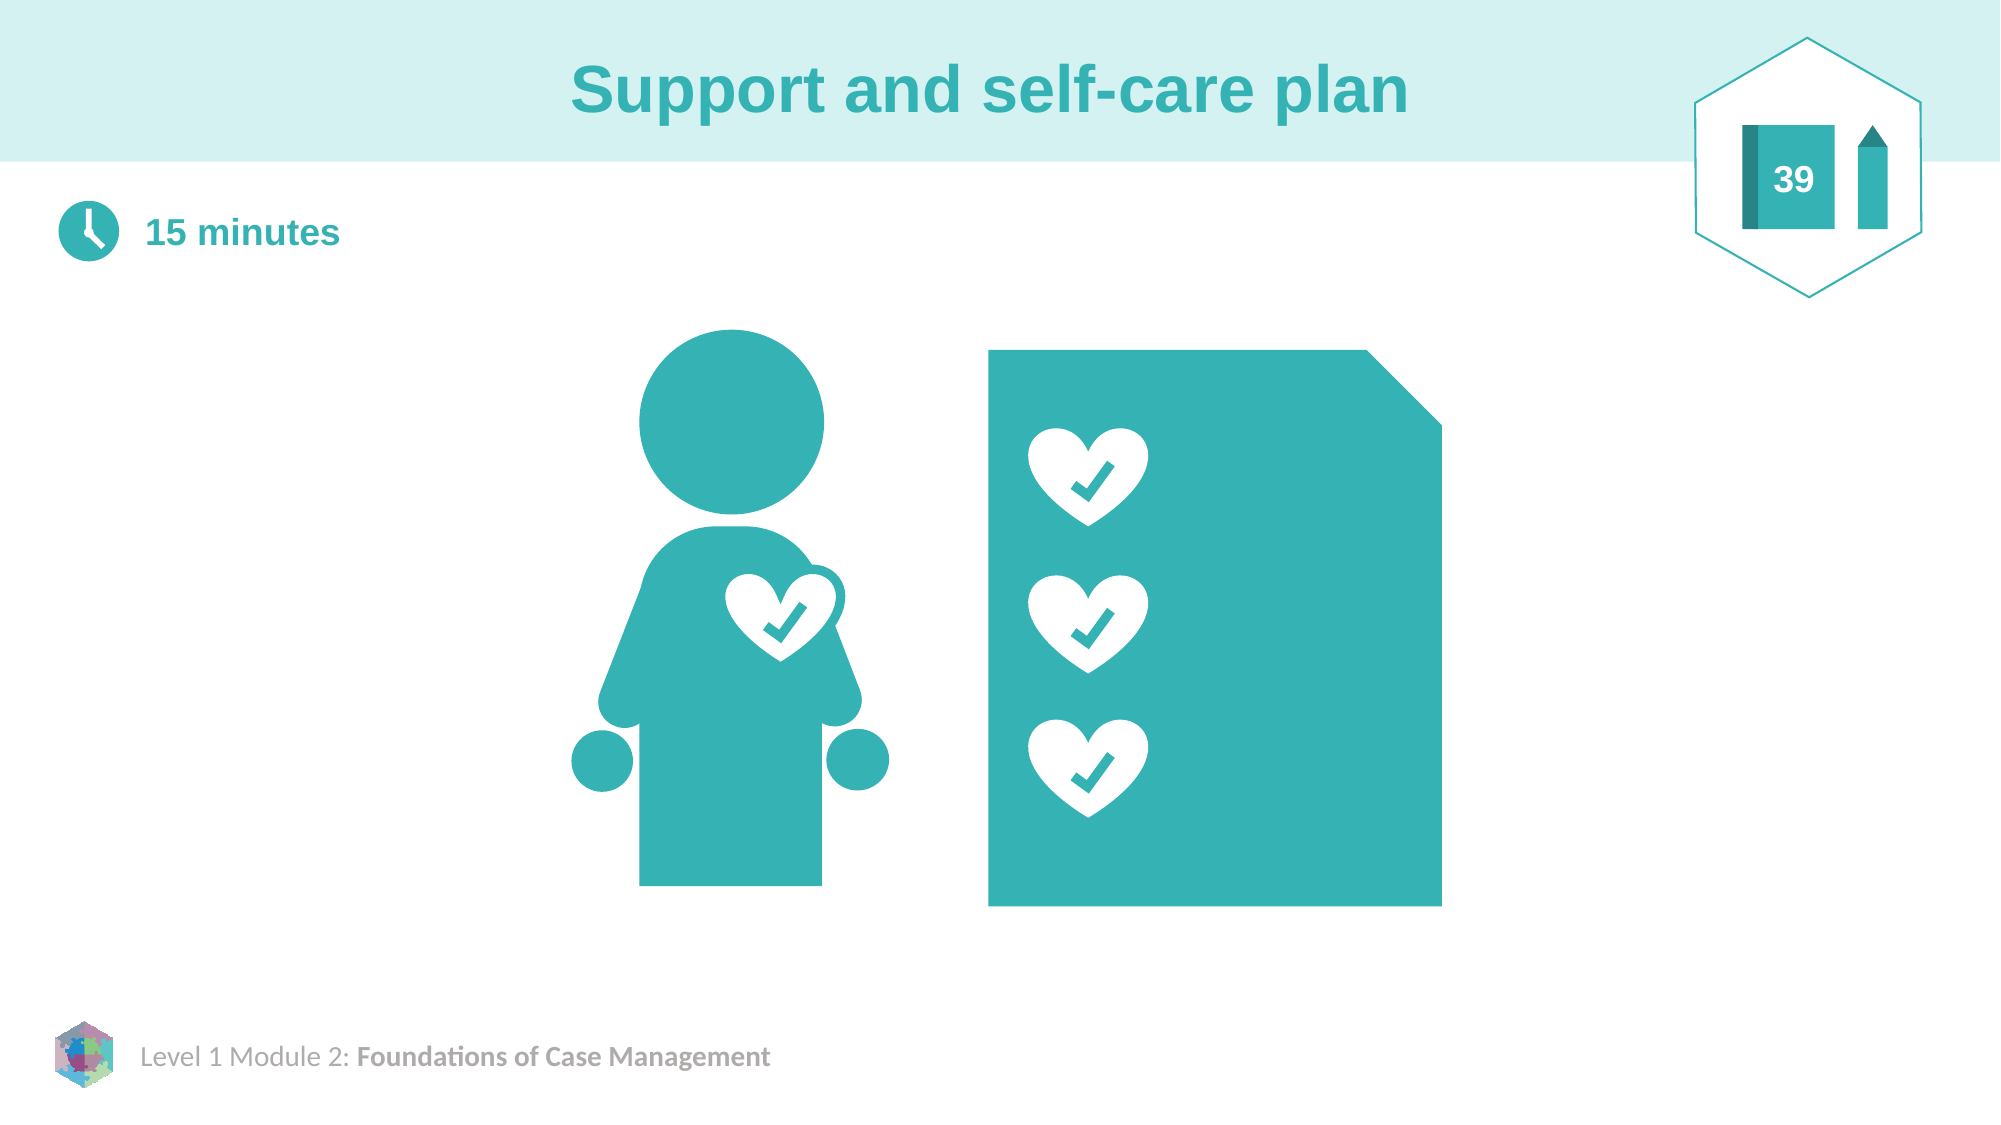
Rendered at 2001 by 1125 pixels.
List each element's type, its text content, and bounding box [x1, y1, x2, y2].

picture [55, 1021, 113, 1088]
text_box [583, 329, 878, 887]
text_box [987, 348, 1443, 908]
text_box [58, 200, 120, 262]
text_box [1677, 55, 1939, 280]
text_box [1028, 574, 1148, 674]
title Support and self-care plan [137, 19, 1863, 163]
text_box 15 minutes [130, 200, 386, 260]
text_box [1028, 426, 1148, 527]
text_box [1028, 718, 1148, 818]
